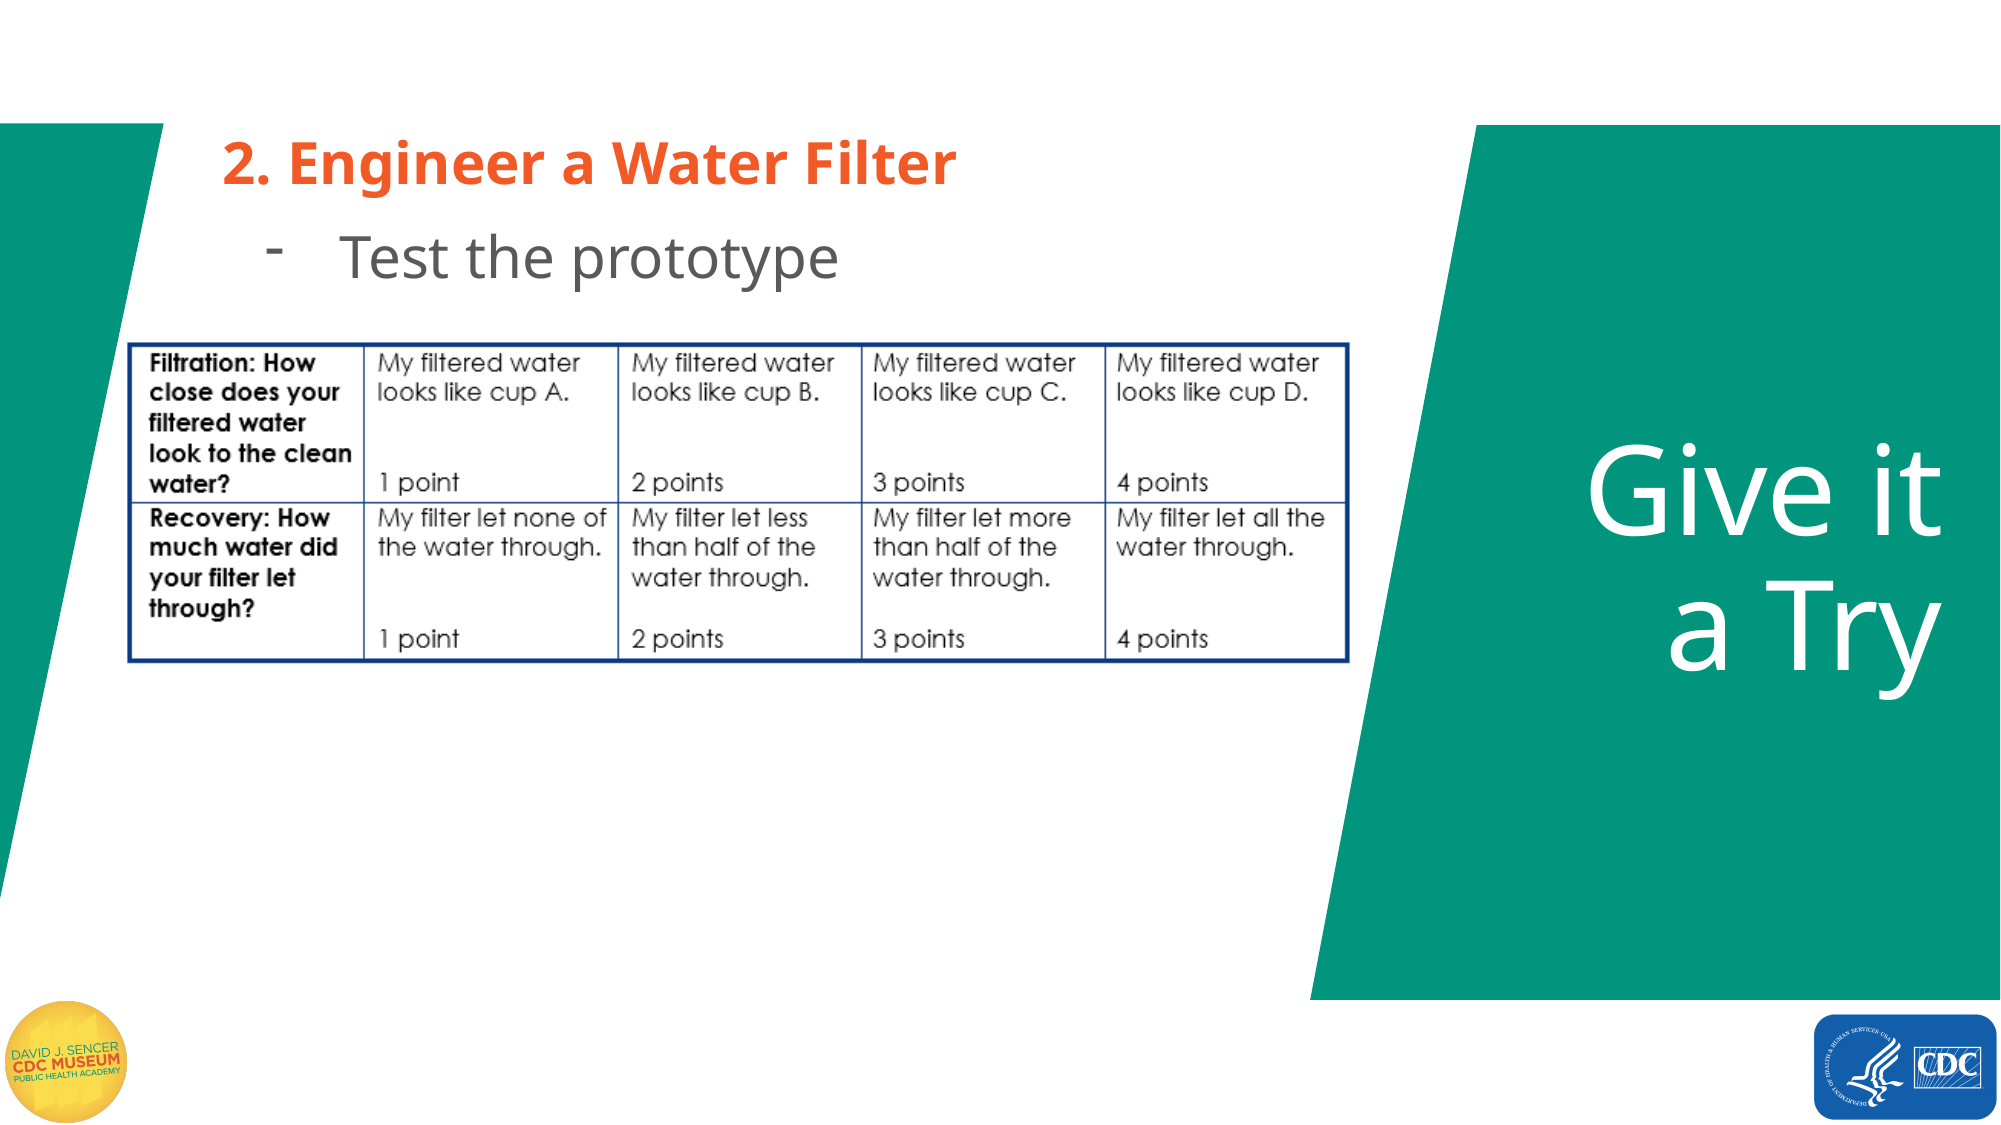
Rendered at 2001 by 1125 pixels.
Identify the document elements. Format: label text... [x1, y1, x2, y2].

list 2. Engineer a Water Filter [207, 126, 1268, 213]
picture [123, 335, 1356, 672]
picture [1801, 1006, 2000, 1125]
text_box [0, 122, 165, 902]
picture [4, 1001, 127, 1123]
title Give it a Try [1473, 306, 1957, 819]
text_box Test the prototype [250, 212, 1311, 298]
text_box [0, 0, 2000, 1125]
text_box [1309, 124, 2000, 1001]
